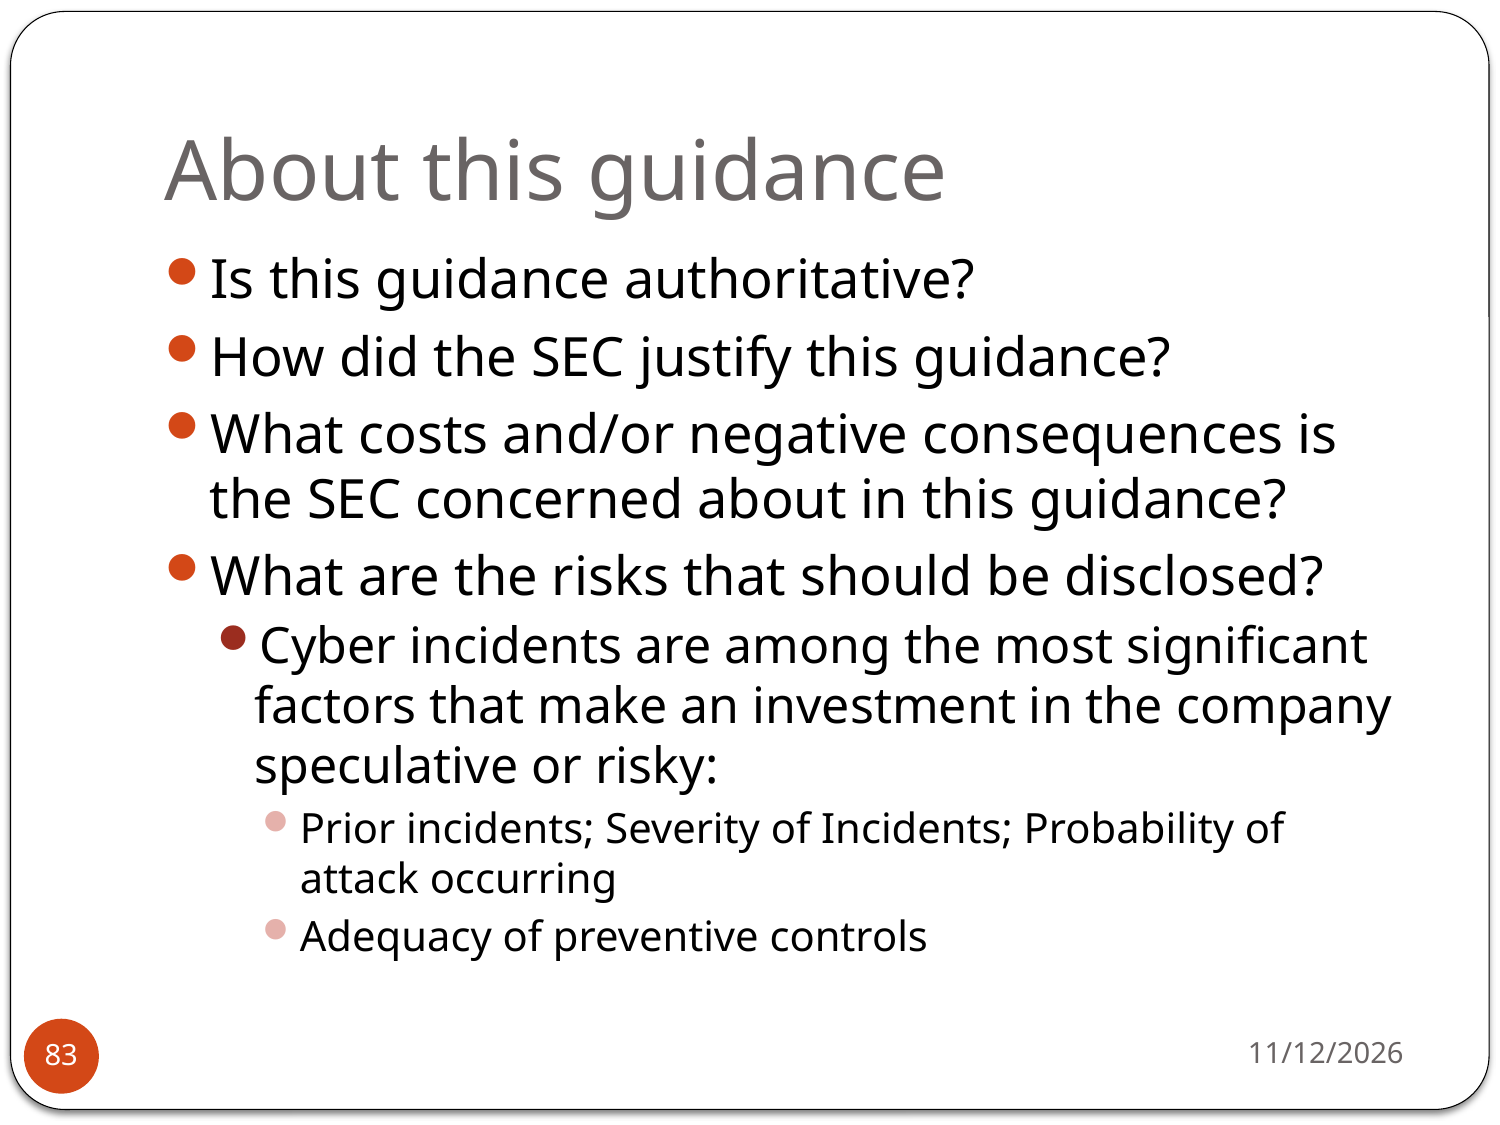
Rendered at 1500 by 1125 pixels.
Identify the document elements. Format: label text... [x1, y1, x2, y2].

list Is this guidance authoritative? How did the SEC justify this guidance? What costs and/or negative consequences is the SEC concerned about in this guidance? What are the risks that should be disclosed? Cyber incidents are among the most significant factors that make an investment in the company speculative or risky: Prior incidents; Severity of Incidents; Probability of attack occurring Adequacy of preventive controls [150, 237, 1425, 988]
title About this guidance [150, 45, 1425, 233]
slide_number 83 [23, 1018, 99, 1094]
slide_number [1012, 1015, 1419, 1094]
